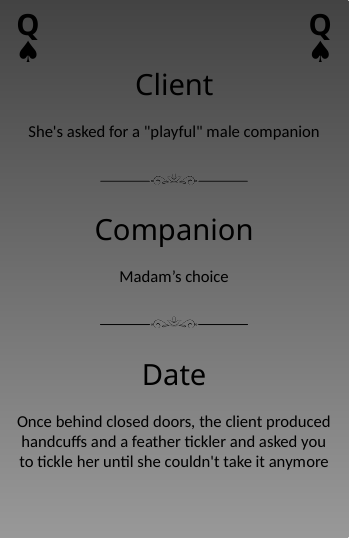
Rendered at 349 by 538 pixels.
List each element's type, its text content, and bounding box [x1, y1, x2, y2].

picture [100, 141, 248, 216]
text_box Client She's asked for a "playful" male companion Companion Madam’s choice Date Once behind closed doors, the client produced handcuffs and a feather tickler and asked you to tickle her until she couldn't take it anymore [0, 0, 349, 538]
picture [100, 284, 248, 359]
